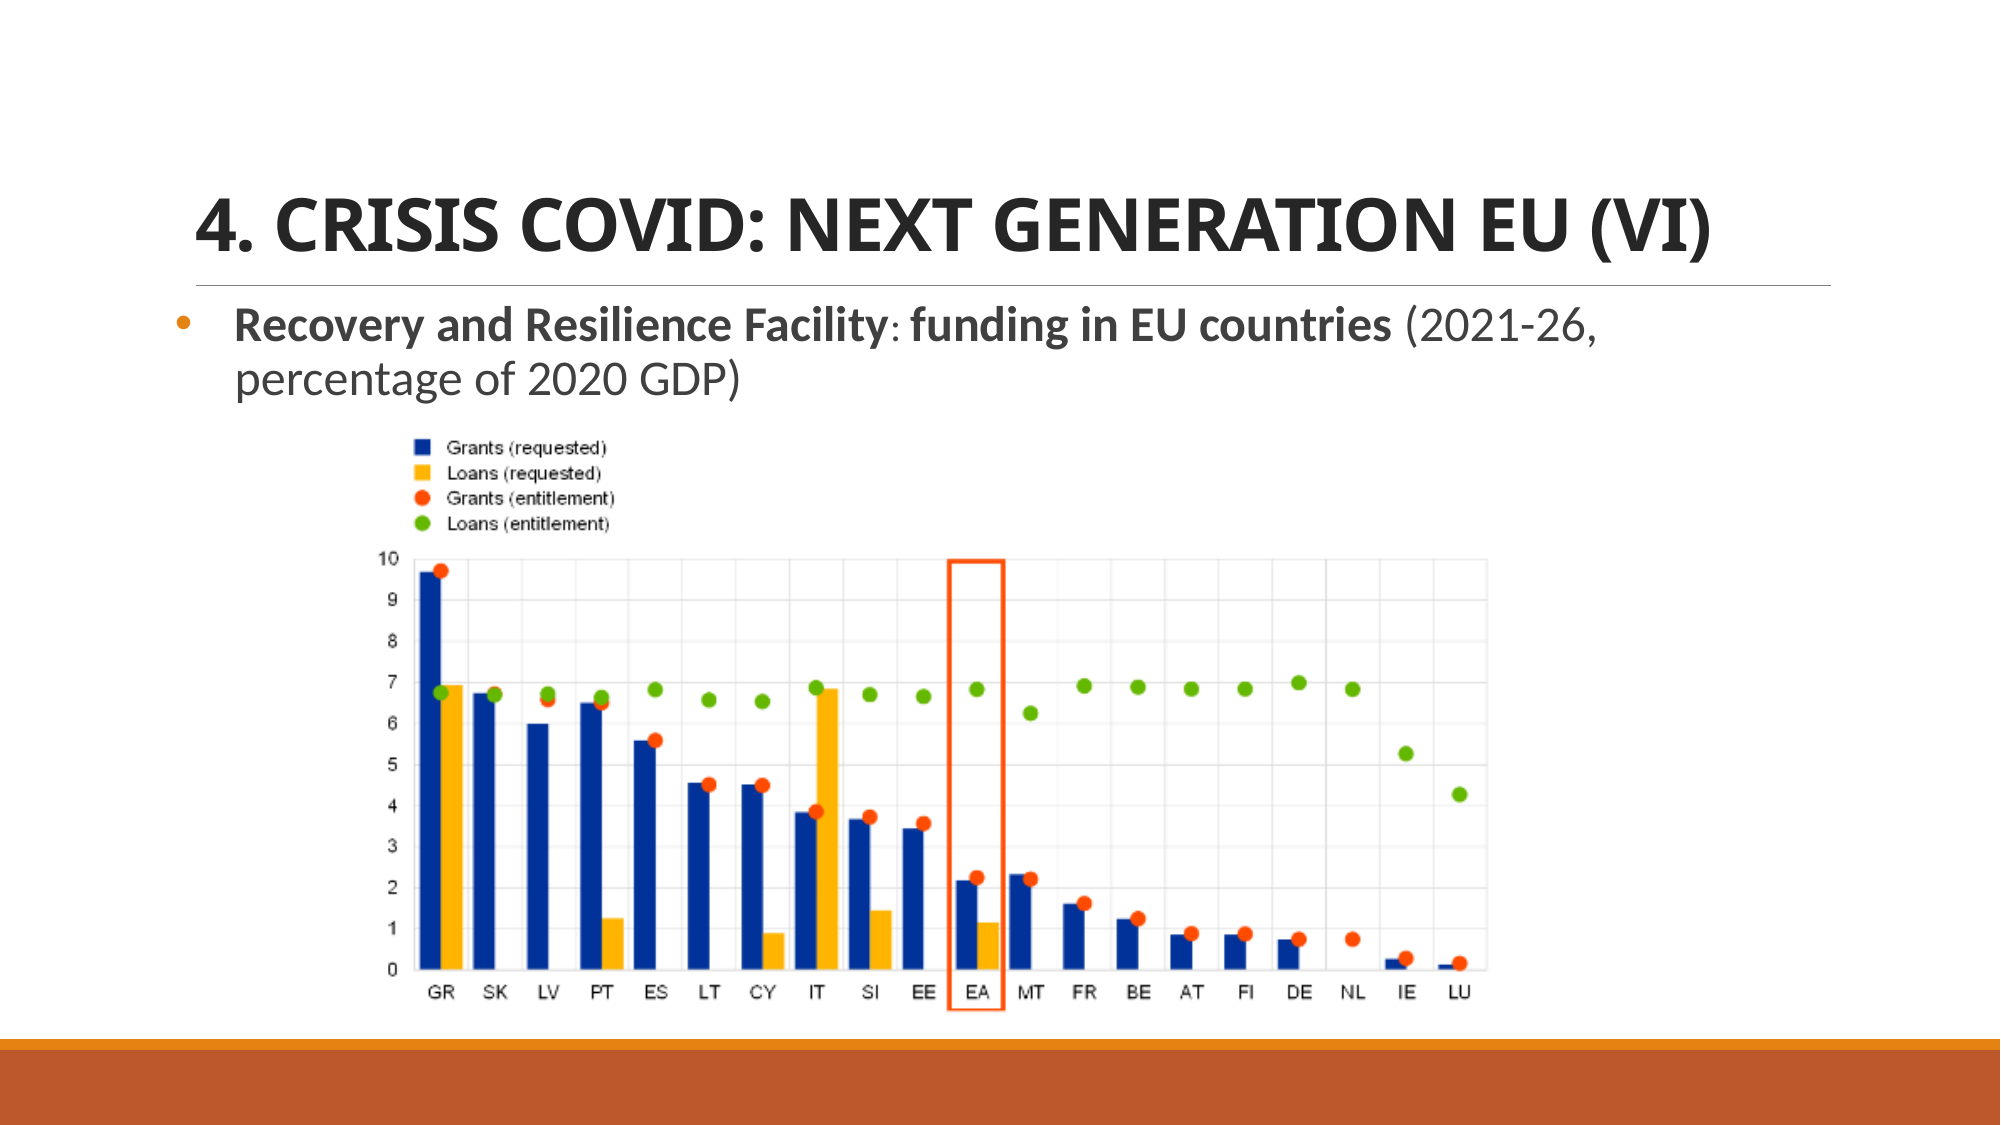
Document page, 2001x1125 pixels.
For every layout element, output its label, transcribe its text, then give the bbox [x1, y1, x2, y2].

text_box 4. CRISIS COVID: NEXT GENERATION EU (VI) [180, 157, 1840, 274]
list Recovery and Resilience Facility: funding in EU countries (2021-26, percentage of 2020 GDP) [174, 290, 1825, 1106]
picture [349, 425, 1525, 1024]
